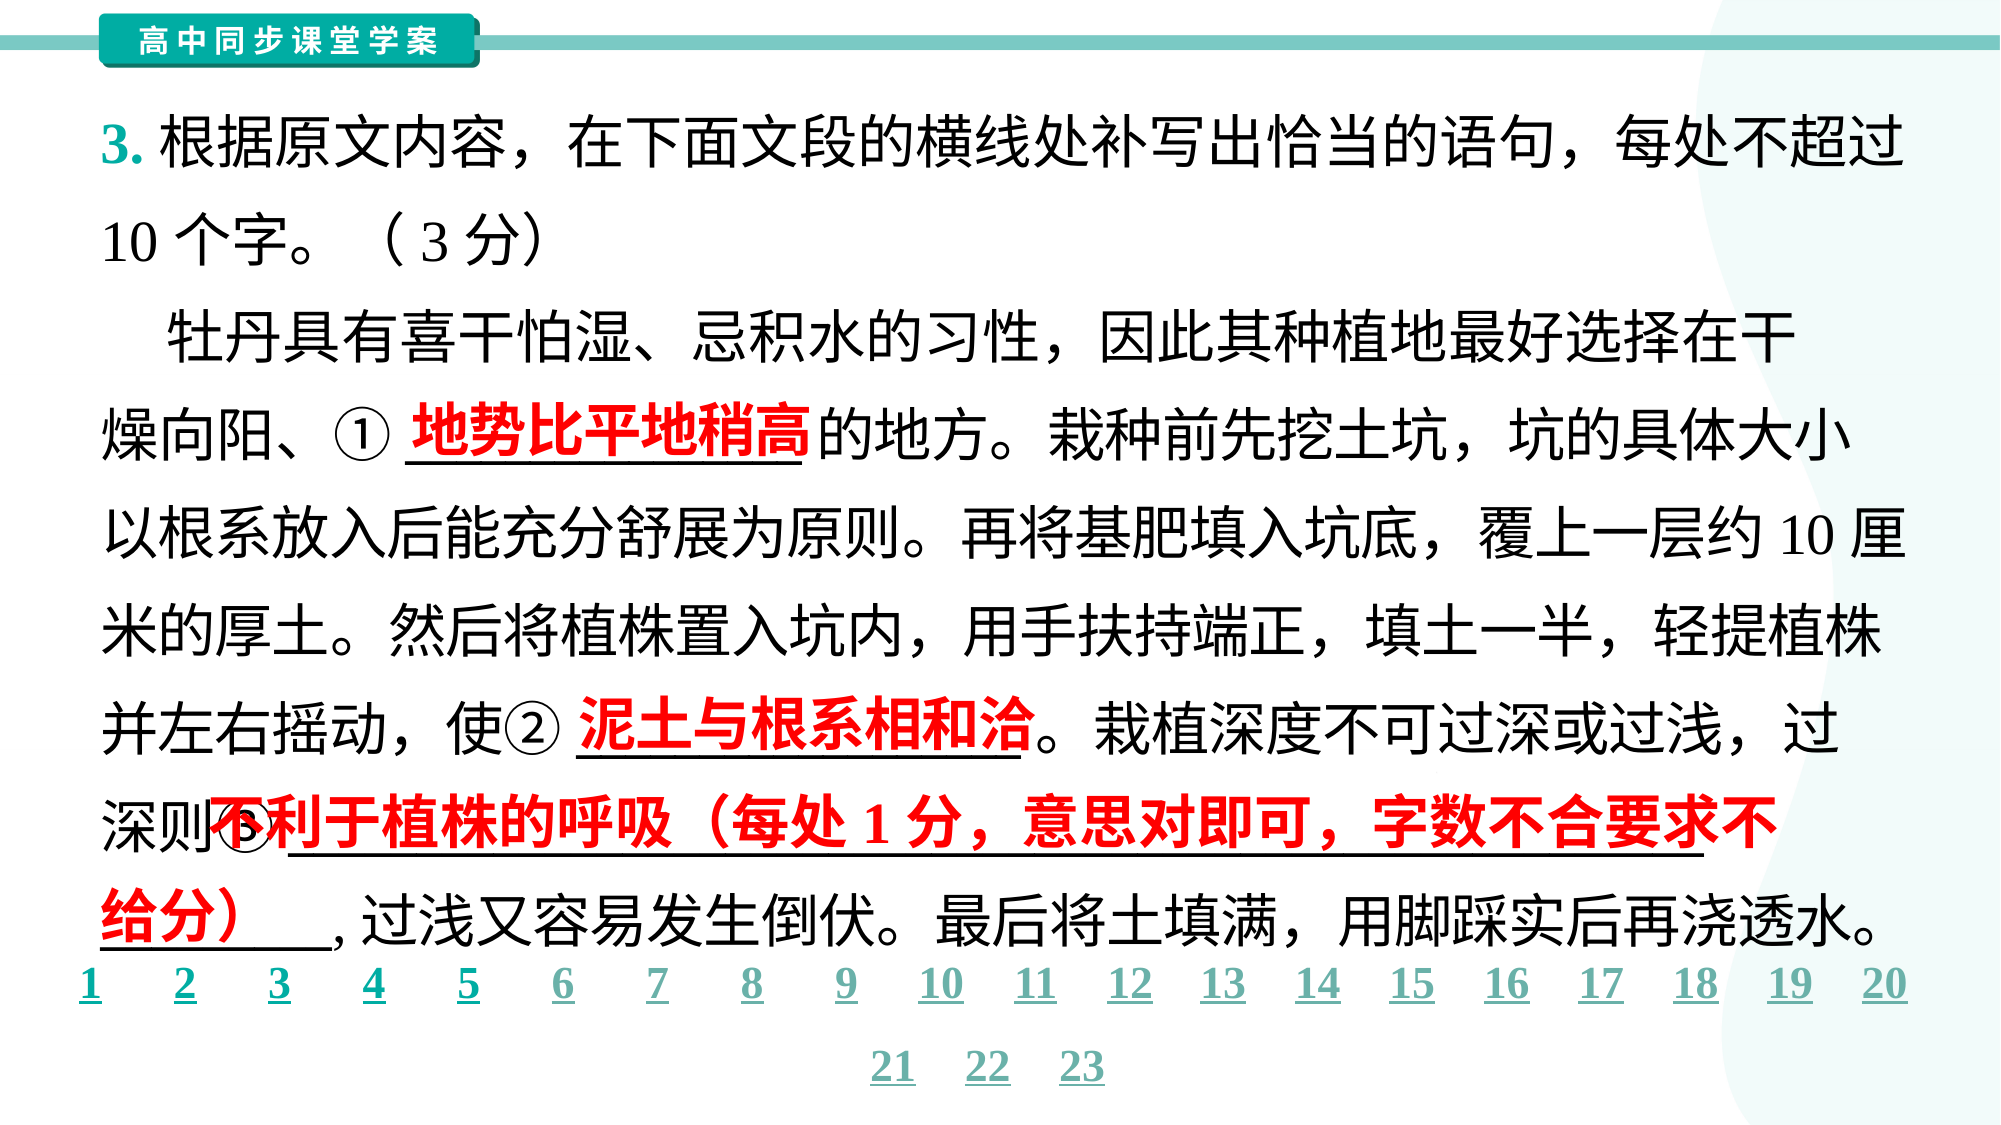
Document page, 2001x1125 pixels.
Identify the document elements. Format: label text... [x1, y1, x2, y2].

text_box 3.根据原文内容，在下面文段的横线处补写出恰当的语句，每处不超过 10个字。（3分） 牡丹具有喜干怕湿、忌积水的习性，因此其种植地最好选择在干 燥向阳、①________________的地方。栽种前先挖土坑，坑的具体大小 以根系放入后能充分舒展为原则。再将基肥填入坑底，覆上一层约10厘 米的厚土。然后将植株置入坑内，用手扶持端正，填土一半，轻提植株 并左右摇动，使②__________________。栽植深度不可过深或过浅，过 深则③_______________________________________________________ _________,过浅又容易发生倒伏。最后将土填满，用脚踩实后再浇透水。 [100, 940, 1899, 945]
text_box 地势比平地稍高 [390, 365, 835, 454]
text_box 泥土与根系相和洽 [556, 659, 1059, 747]
text_box 3.根据原文内容，在下面文段的横线处补写出恰当的语句，每处不超过 10个字。（3分） 牡丹具有喜干怕湿、忌积水的习性，因此其种植地最好选择在干 燥向阳、①________________的地方。栽种前先挖土坑，坑的具体大小 以根系放入后能充分舒展为原则。再将基肥填入坑底，覆上一层约10厘 米的厚土。然后将植株置入坑内，用手扶持端正，填土一半，轻提植株 并左右摇动，使②__________________。栽植深度不可过深或过浅，过 深则③_______________________________________________________ _________,过浅又容易发生倒伏。最后将土填满，用脚踩实后再浇透水。 [100, 76, 1899, 757]
picture [0, 0, 2000, 1125]
text_box 不利于植株的呼吸（每处1分，意思对即可，字数不合要求不 给分） [100, 757, 1899, 940]
